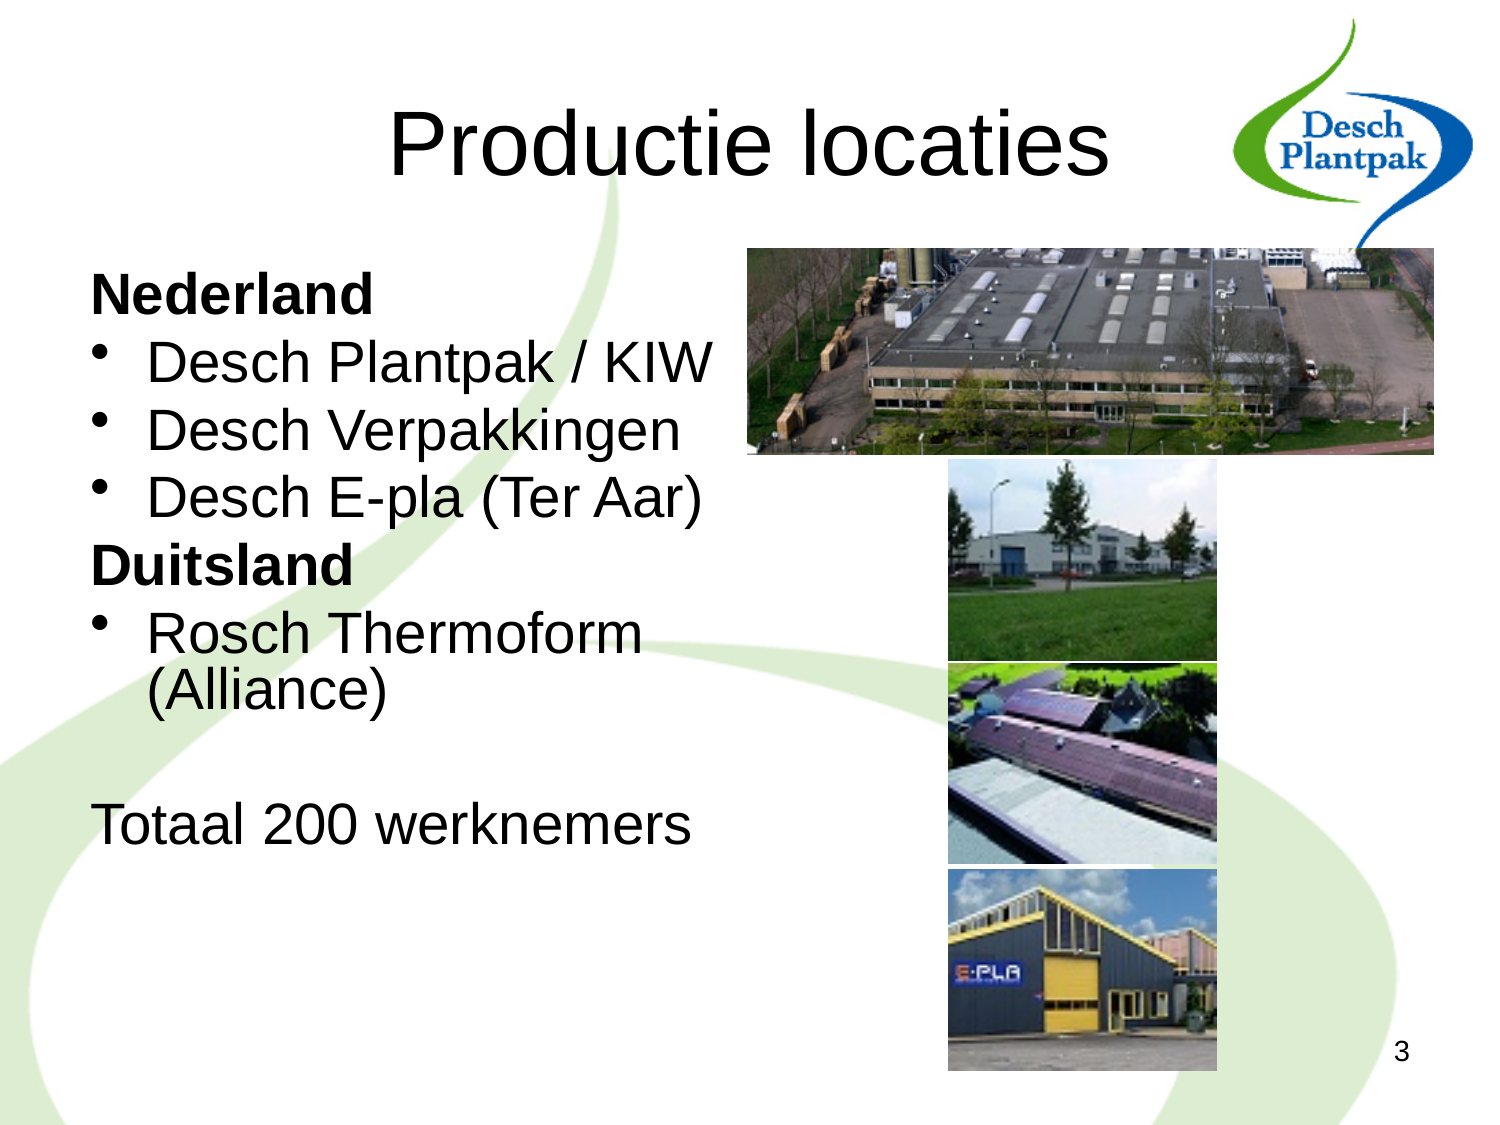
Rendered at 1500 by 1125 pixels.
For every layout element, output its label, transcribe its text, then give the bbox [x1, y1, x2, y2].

title Productie locaties [74, 44, 1426, 233]
slide_number 3 [1074, 1024, 1426, 1103]
picture [0, 0, 1500, 1125]
list Nederland Desch Plantpak / KIW Desch Verpakkingen Desch E-pla (Ter Aar) Duitsland Rosch Thermoform (Alliance) Totaal 200 werknemers [74, 262, 738, 1006]
